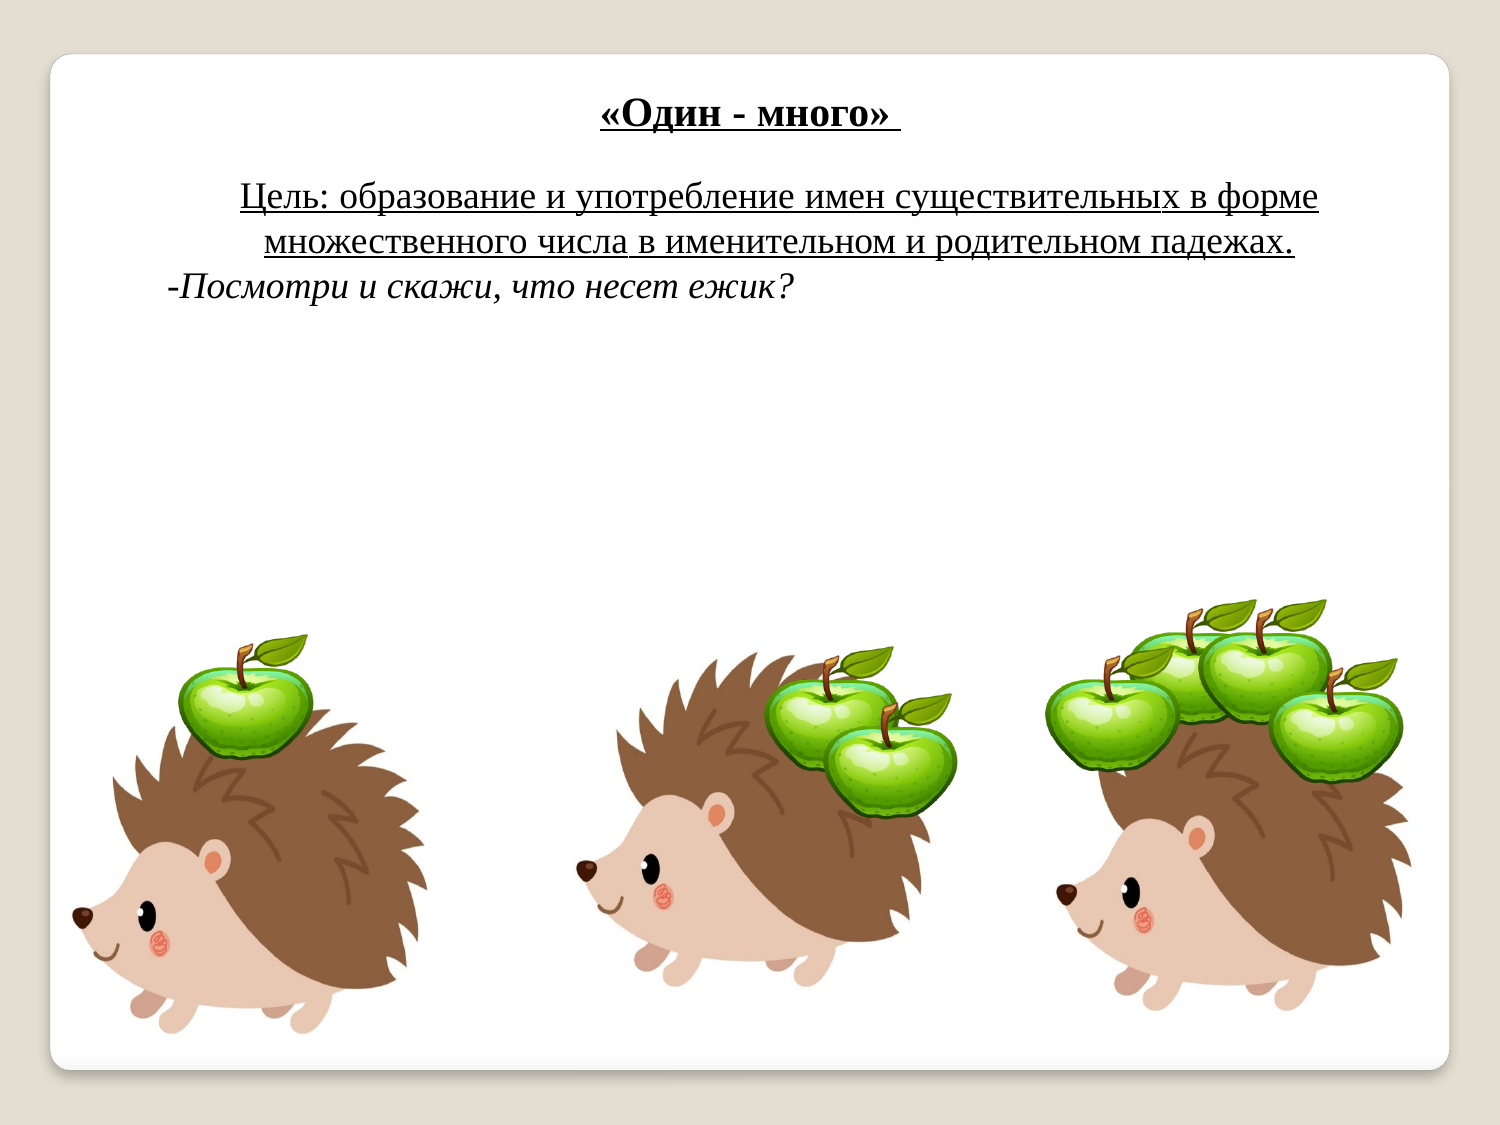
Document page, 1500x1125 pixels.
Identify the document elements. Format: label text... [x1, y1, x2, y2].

text_box Цель: образование и употребление имен существительных в форме множественного числа в именительном и родительном падежах. -Посмотри и скажи, что несет ежик? [152, 163, 1407, 314]
picture [562, 644, 962, 992]
text_box «Один - много» [585, 77, 974, 143]
picture [58, 632, 442, 1038]
picture [1042, 597, 1426, 1015]
